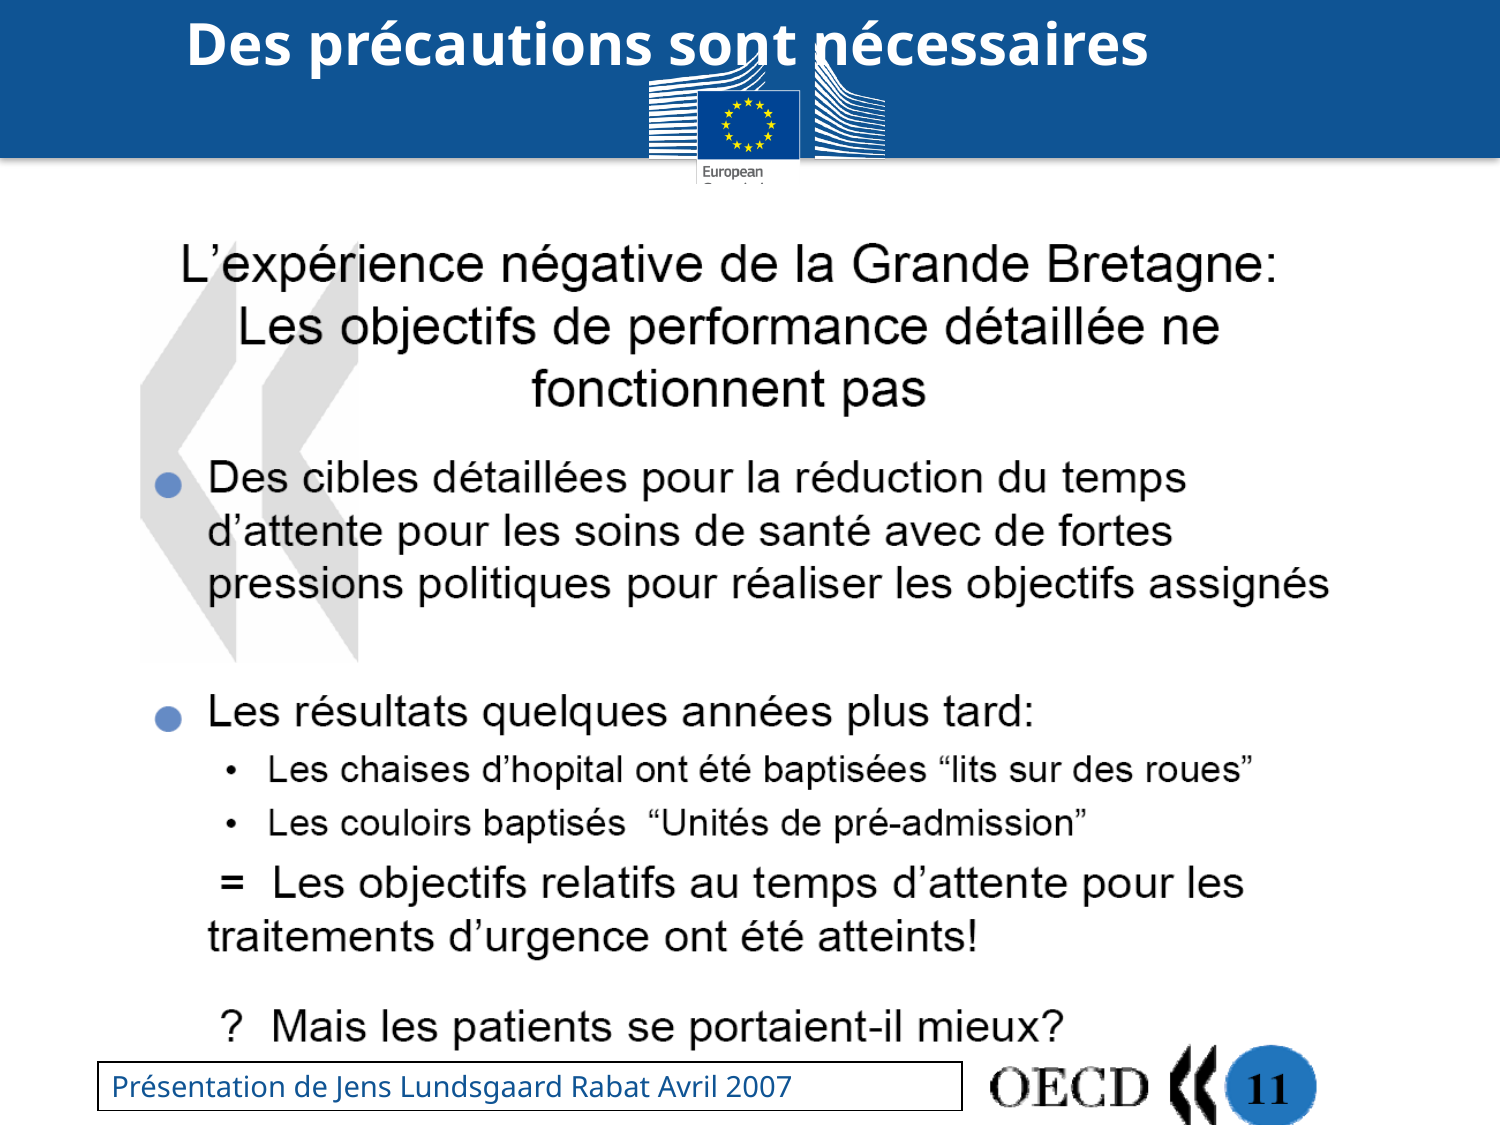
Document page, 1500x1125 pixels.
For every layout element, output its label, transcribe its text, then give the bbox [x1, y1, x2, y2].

picture [100, 85, 1424, 1125]
text_box Des précautions sont nécessaires [171, 0, 1329, 85]
